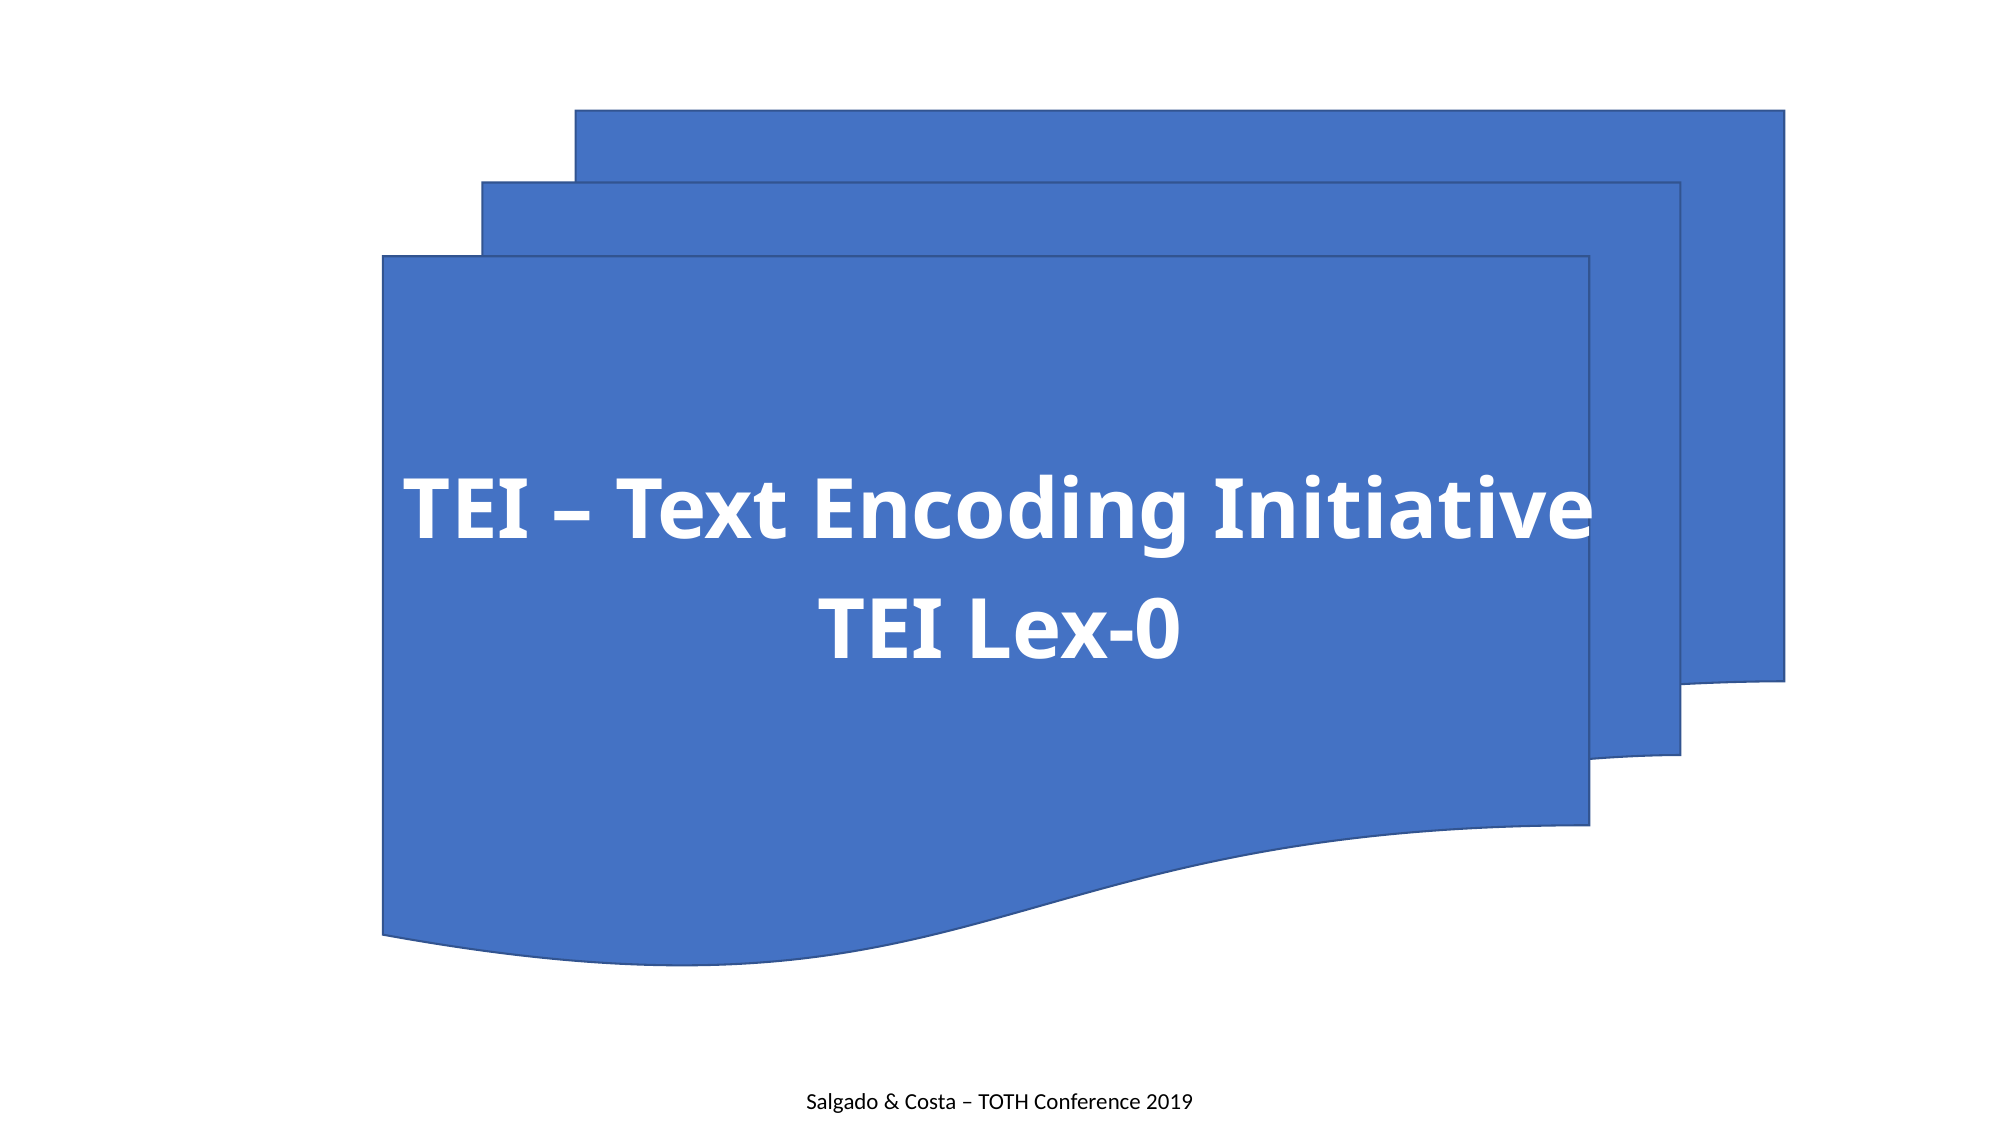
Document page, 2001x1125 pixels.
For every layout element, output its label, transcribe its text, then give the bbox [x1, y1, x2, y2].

list TEI – Text Encoding Initiative TEI Lex-0 [137, 205, 1863, 920]
text_box [381, 920, 994, 967]
text_box [481, 109, 1786, 205]
text_box Salgado & Costa – TOTH Conference 2019 [0, 1078, 2000, 1121]
